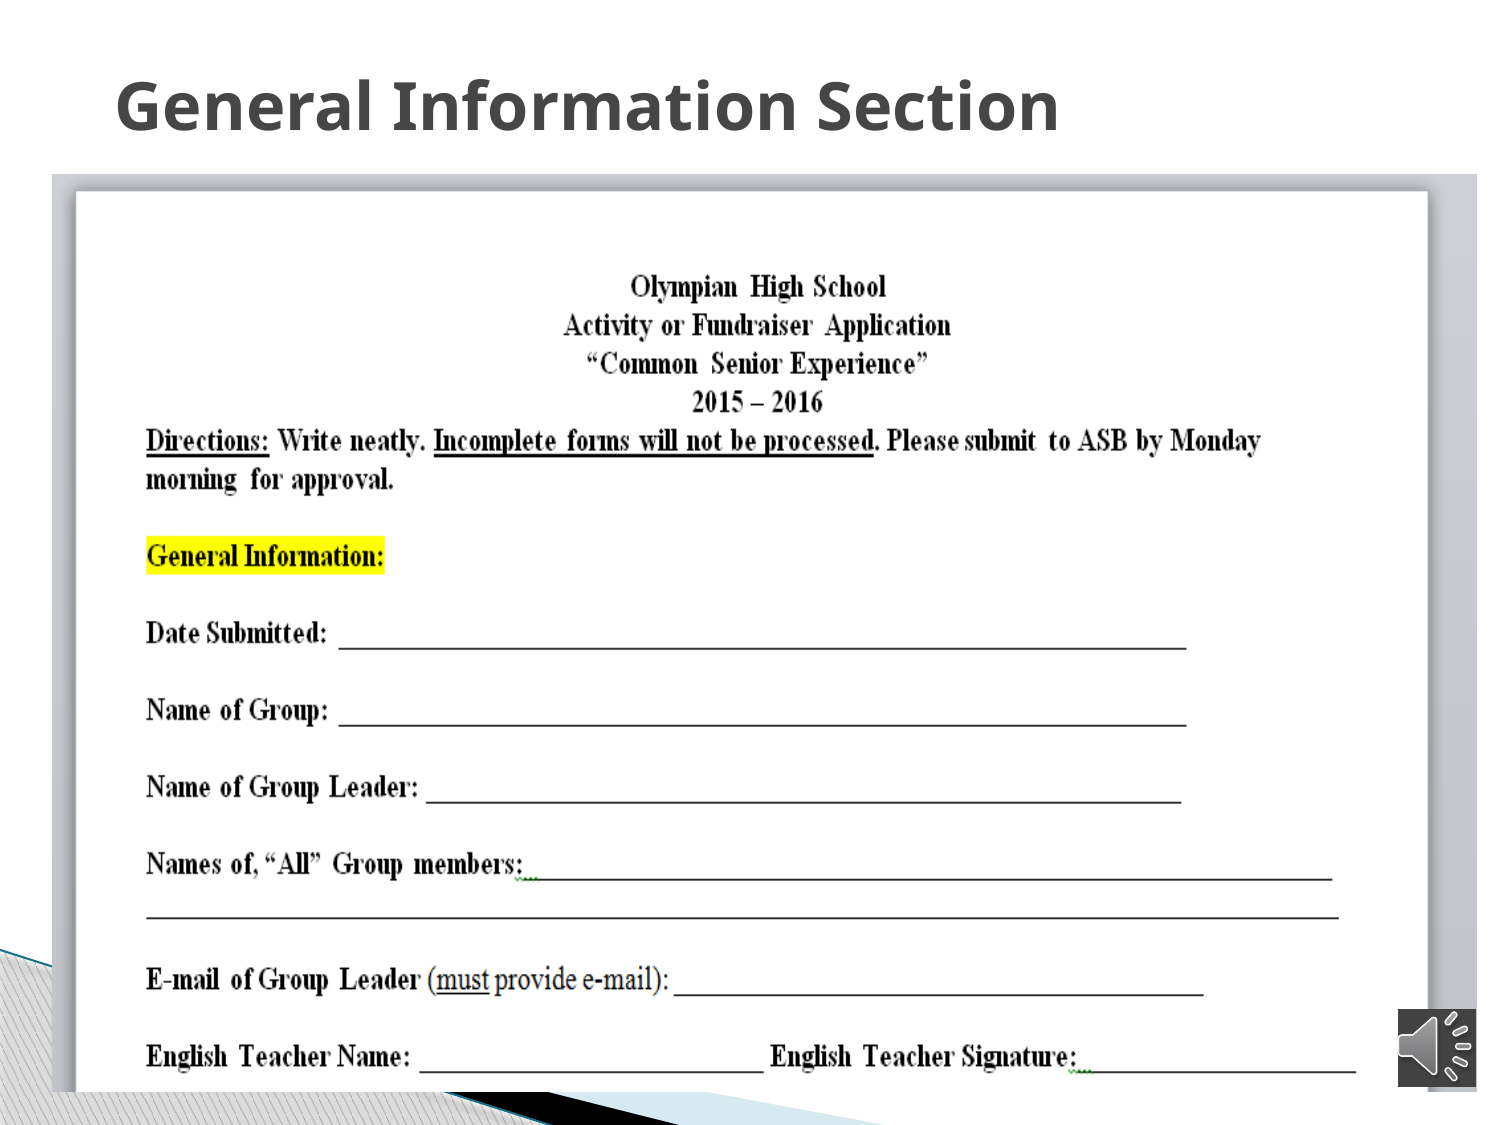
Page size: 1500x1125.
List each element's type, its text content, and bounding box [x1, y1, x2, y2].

picture [51, 174, 1478, 1092]
title General Information Section [99, 45, 1425, 163]
